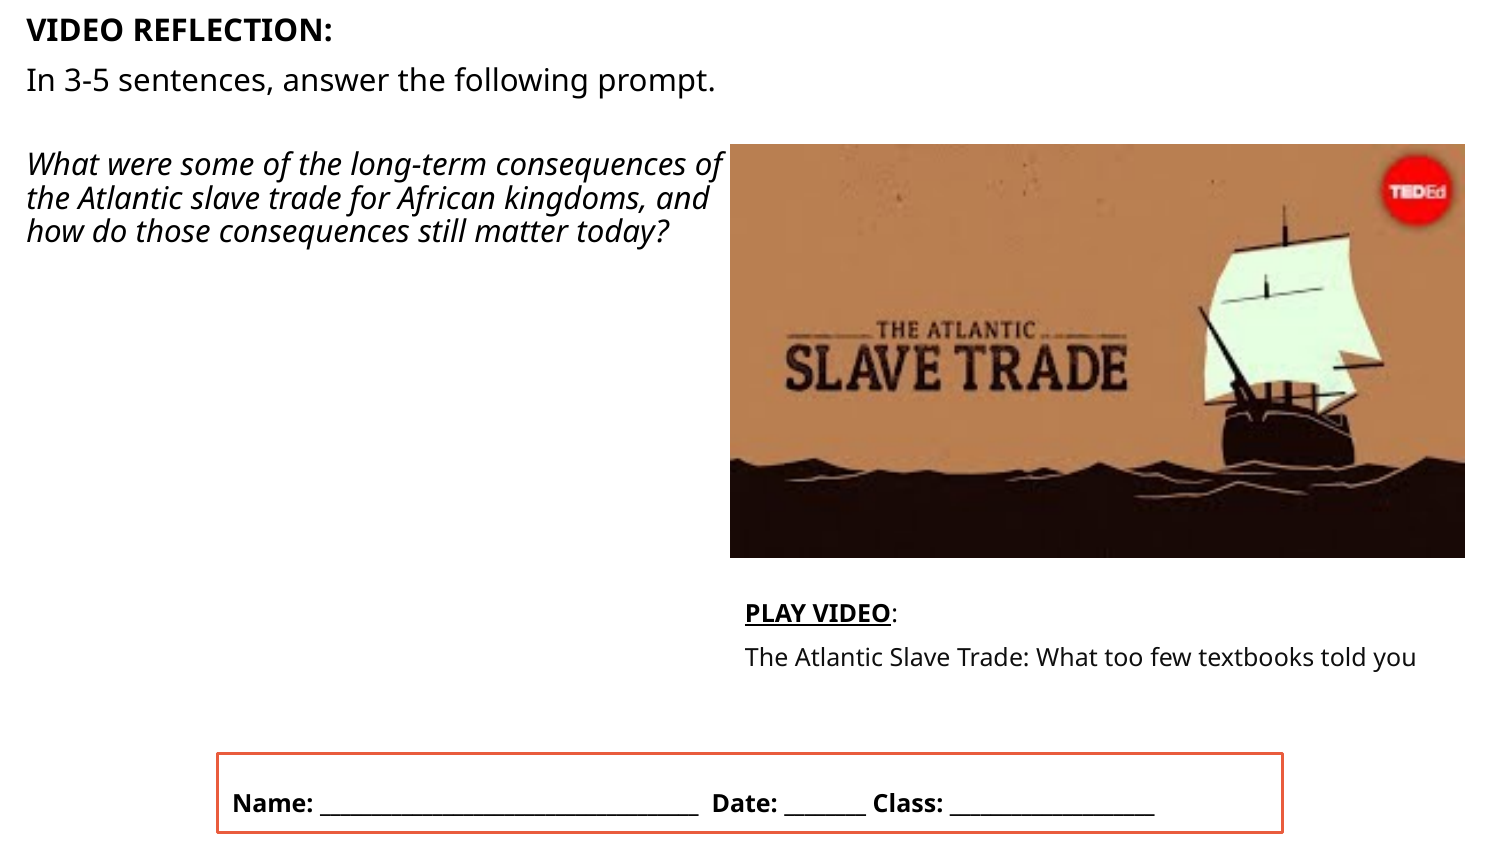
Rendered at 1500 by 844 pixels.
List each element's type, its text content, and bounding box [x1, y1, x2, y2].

text_box VIDEO REFLECTION: In 3-5 sentences, answer the following prompt. What were some of the long-term consequences of the Atlantic slave trade for African kingdoms, and how do those consequences still matter today? [15, 8, 750, 572]
picture [729, 144, 1465, 558]
text_box PLAY VIDEO: The Atlantic Slave Trade: What too few textbooks told you [730, 582, 1465, 687]
text_box Name: _____________________________________ Date: ________ Class: ____________________ [217, 753, 1283, 833]
